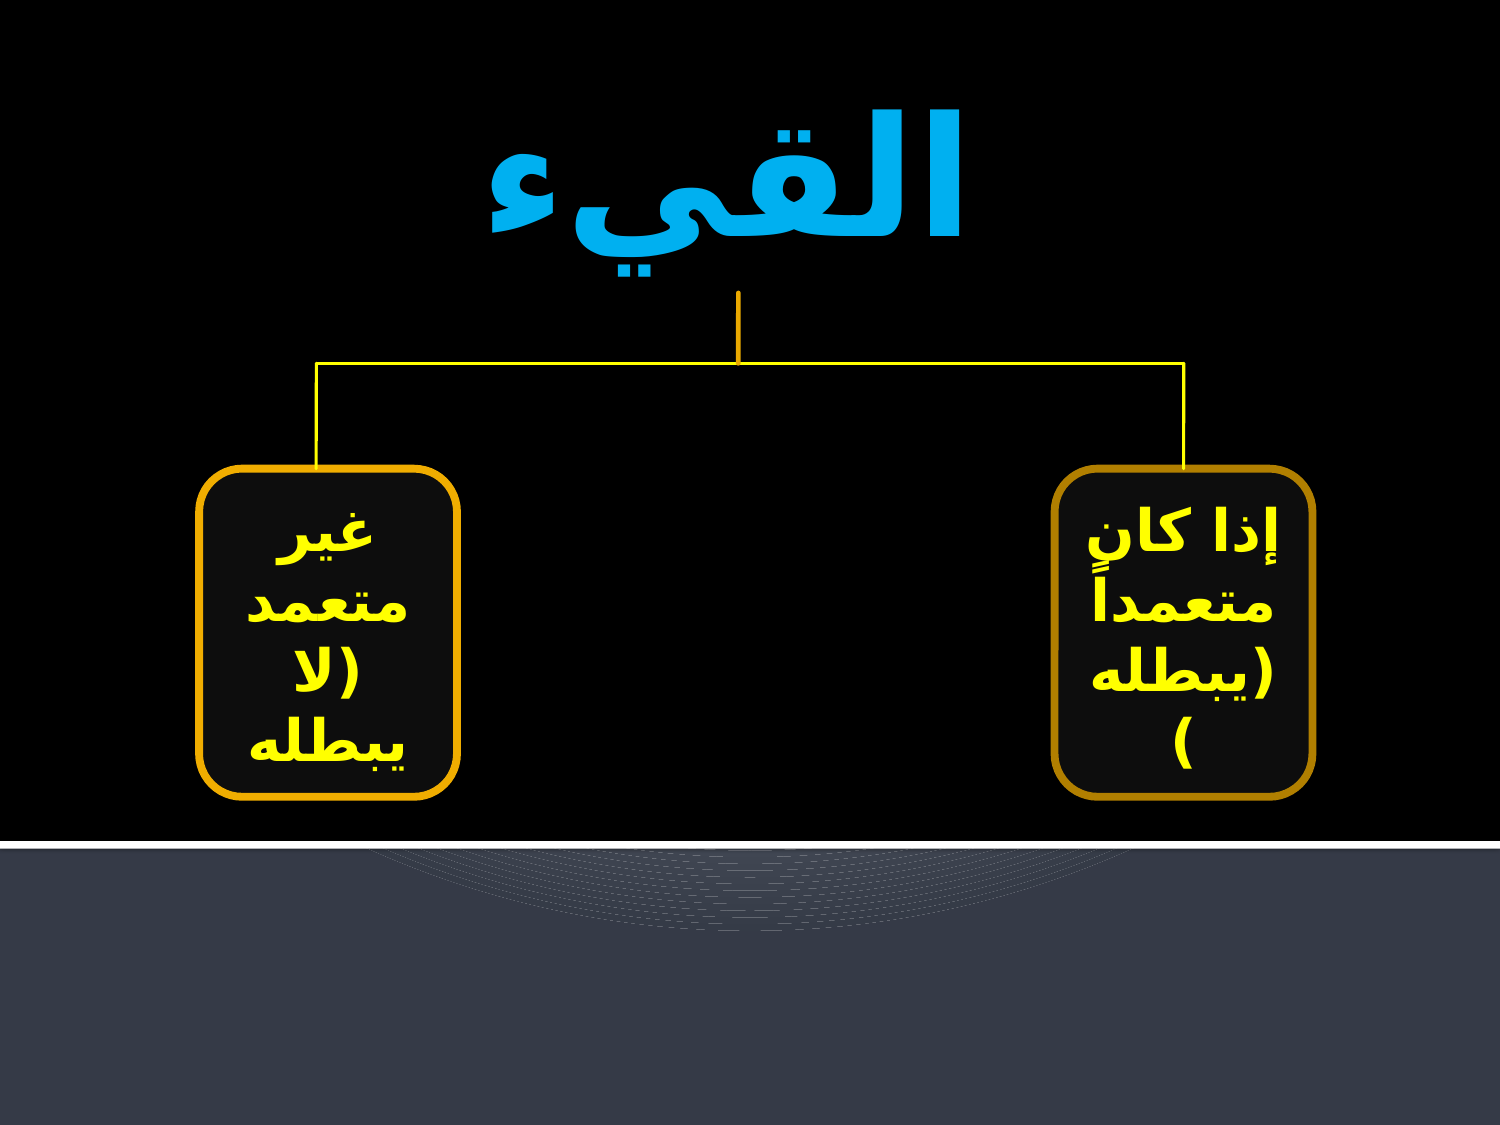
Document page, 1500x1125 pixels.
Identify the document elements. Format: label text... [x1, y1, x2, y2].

text_box غير متعمد (لا يبطله [195, 464, 461, 801]
text_box إذا كان متعمداً (يبطله) [1050, 464, 1317, 801]
subtitle القيء [58, 70, 1384, 270]
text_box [316, 292, 1184, 469]
